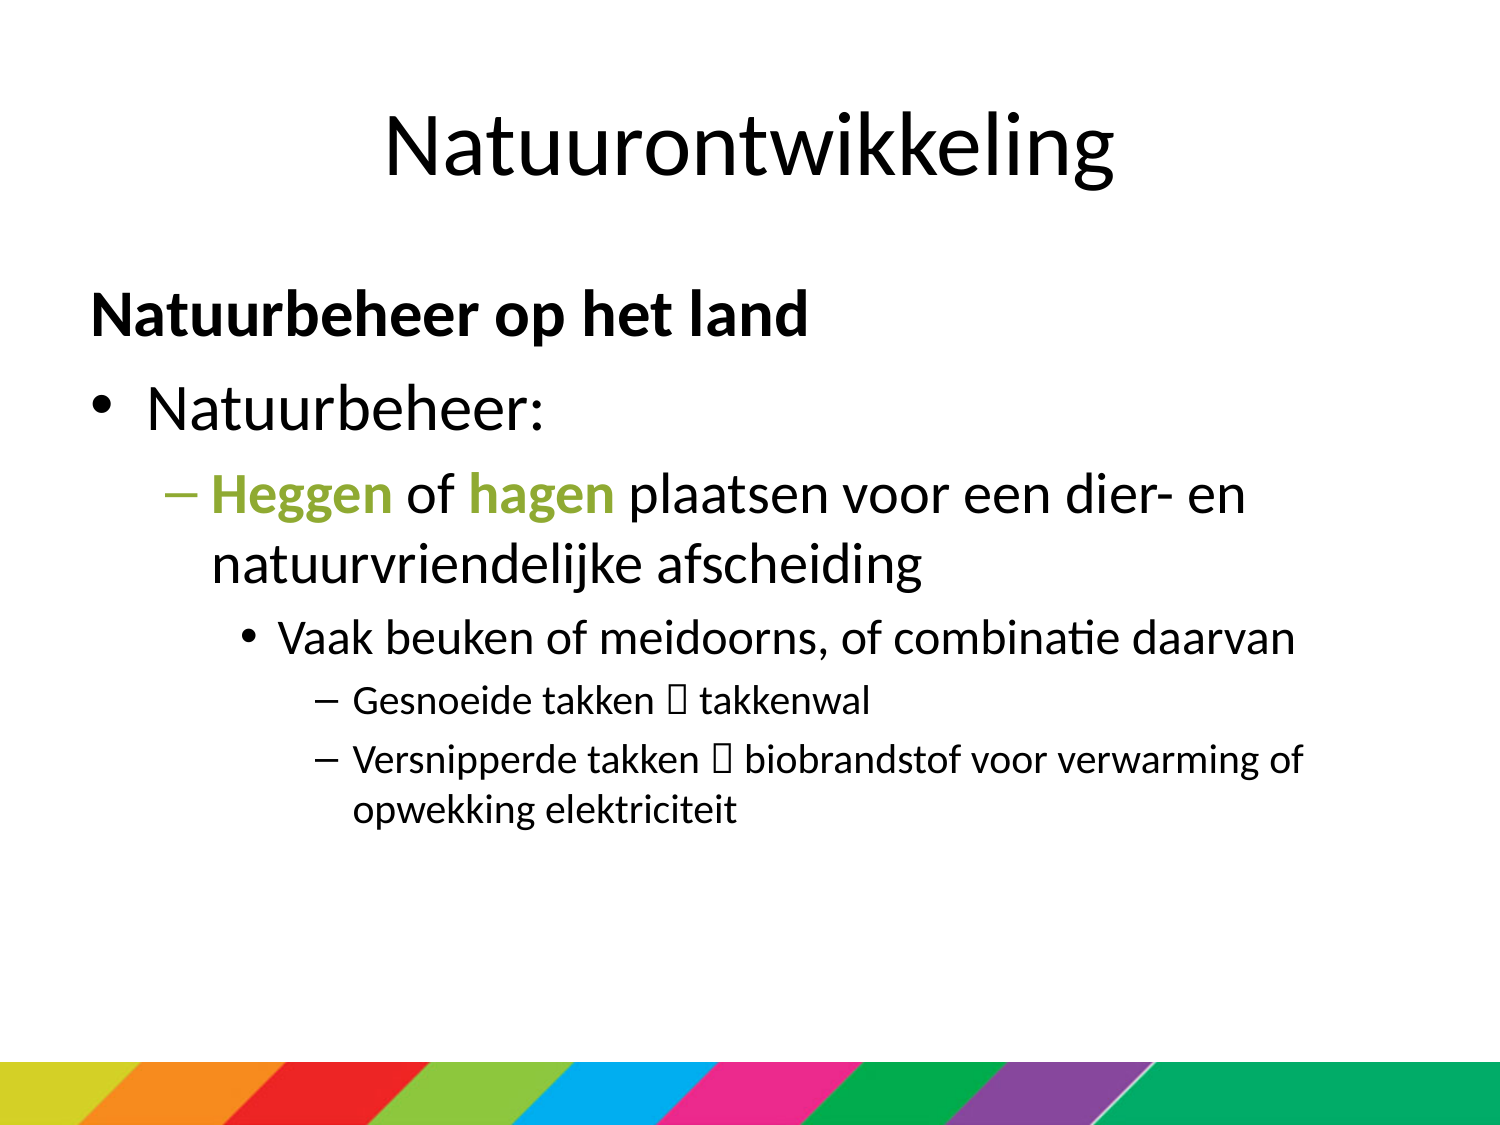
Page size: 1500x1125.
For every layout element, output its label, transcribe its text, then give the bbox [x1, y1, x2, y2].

picture [0, 1062, 574, 1125]
title Natuurontwikkeling [75, 45, 1425, 233]
picture [656, 1062, 1500, 1125]
list Natuurbeheer op het land Natuurbeheer: Heggen of hagen plaatsen voor een dier- en natuurvriendelijke afscheiding Vaak beuken of meidoorns, of combinatie daarvan Gesnoeide takken  takkenwal Versnipperde takken  biobrandstof voor verwarming of opwekking elektriciteit [75, 262, 1425, 1005]
